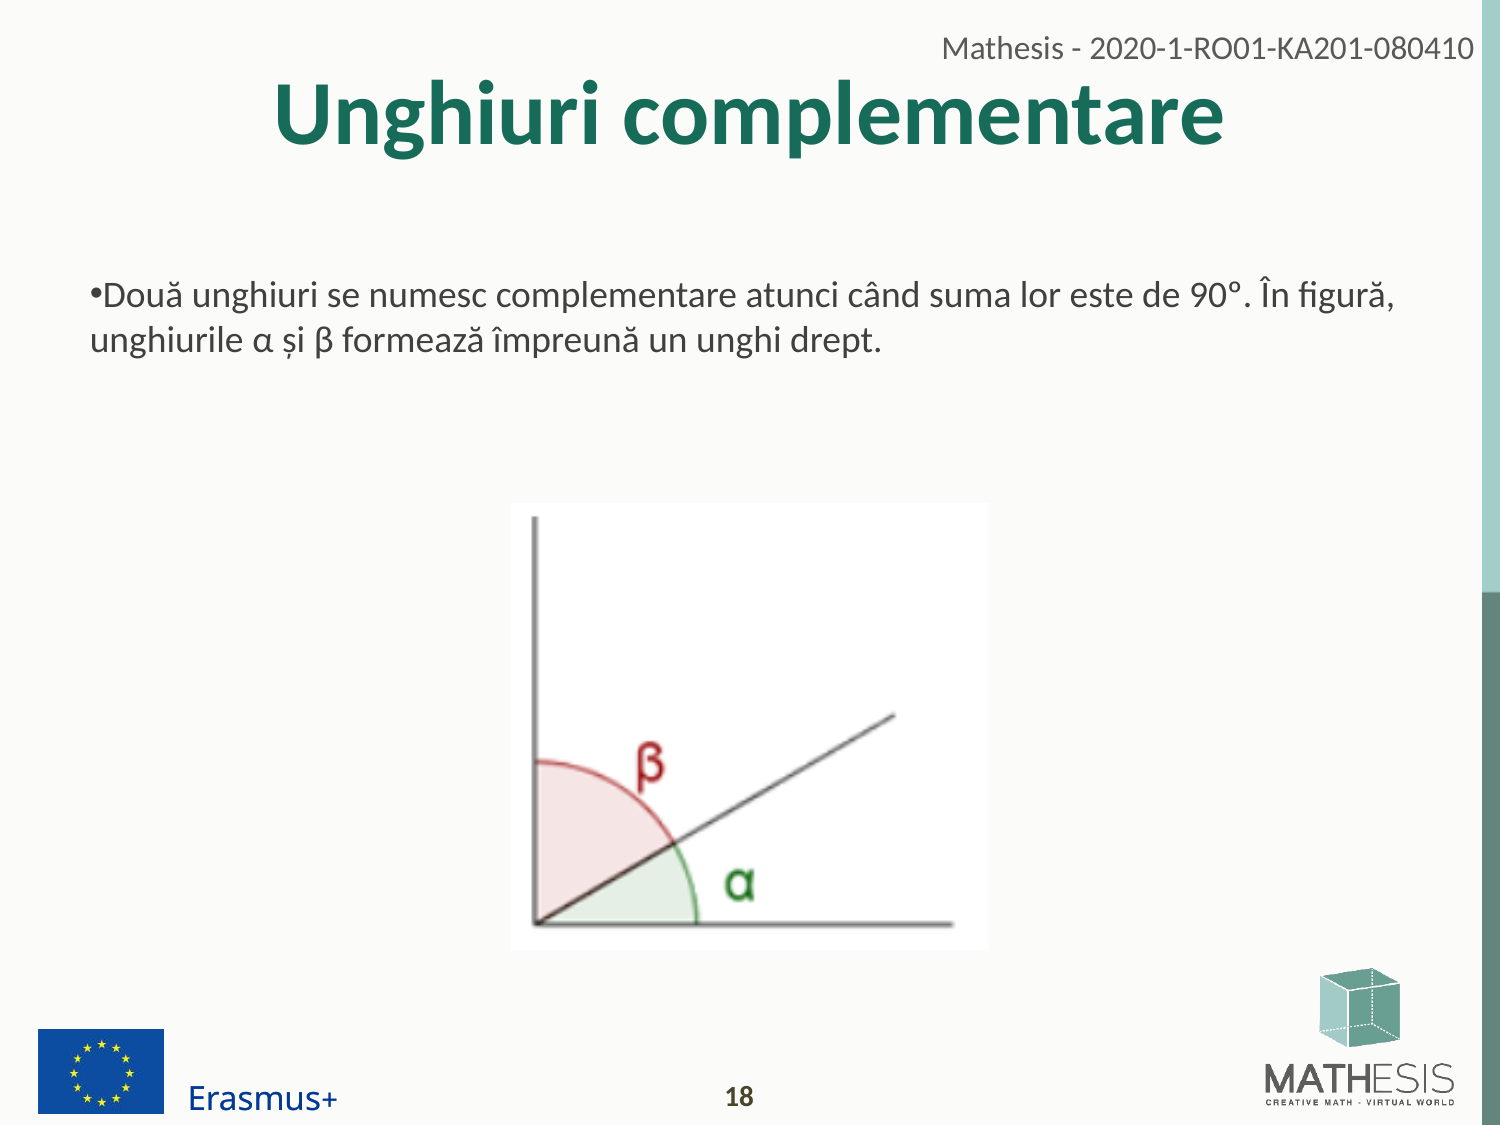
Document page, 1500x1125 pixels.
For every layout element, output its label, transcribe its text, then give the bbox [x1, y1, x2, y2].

picture [511, 503, 989, 950]
list Două unghiuri se numesc complementare atunci când suma lor este de 90º. În figură, unghiurile α și β formează împreună un unghi drept. [75, 262, 1425, 1005]
picture [38, 1029, 164, 1114]
title Unghiuri complementare [75, 45, 1425, 233]
